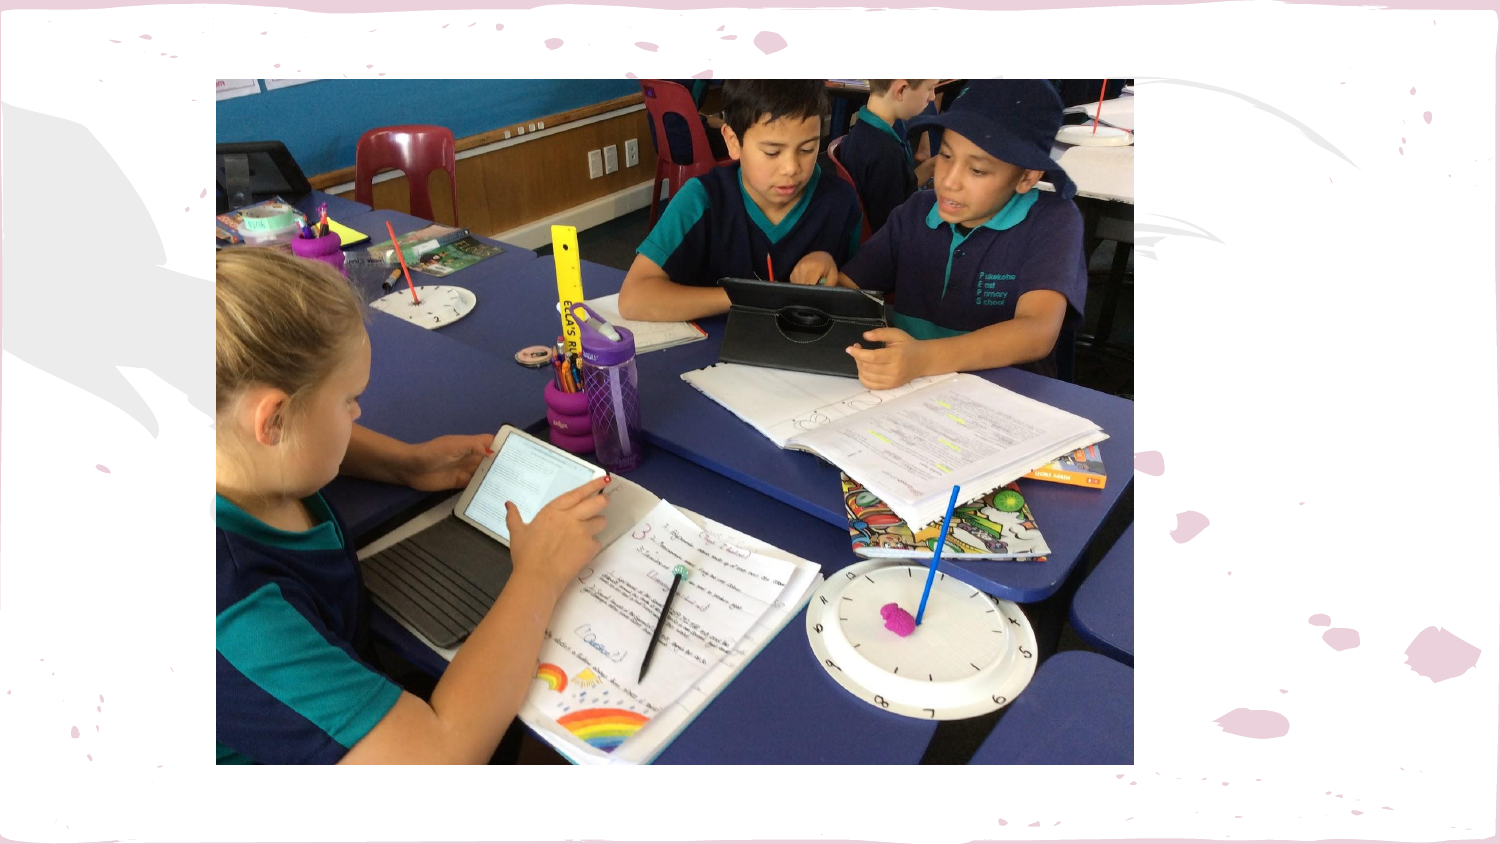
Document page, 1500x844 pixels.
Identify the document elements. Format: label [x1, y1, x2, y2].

picture [216, 79, 1134, 765]
